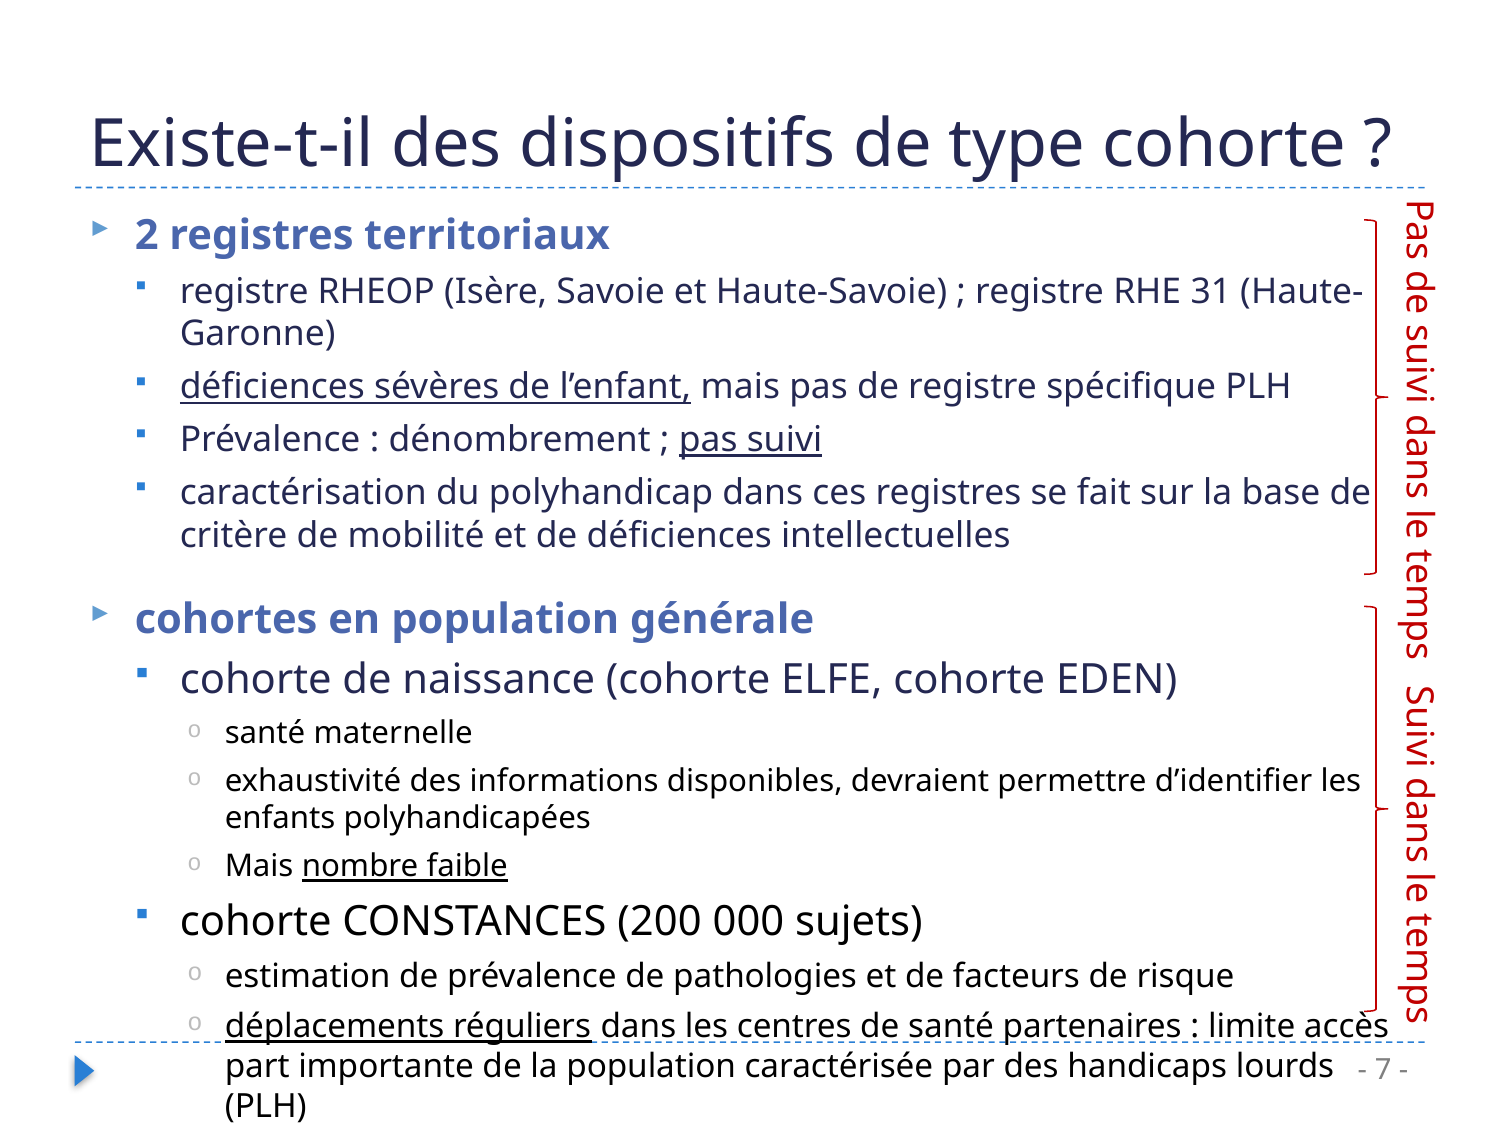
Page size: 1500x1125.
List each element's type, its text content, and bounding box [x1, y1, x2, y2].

text_box [1364, 605, 1389, 1013]
text_box Pas de suivi dans le temps [1375, 184, 1452, 595]
text_box Suivi dans le temps [1377, 670, 1452, 976]
title Existe-t-il des dispositifs de type cohorte ? [75, 24, 1425, 188]
list 2 registres territoriaux registre RHEOP (Isère, Savoie et Haute-Savoie) ; registre RHE 31 (Haute-Garonne) déficiences sévères de l’enfant, mais pas de registre spécifique PLH Prévalence : dénombrement ; pas suivi caractérisation du polyhandicap dans ces registres se fait sur la base de critère de mobilité et de déficiences intellectuelles cohortes en population générale cohorte de naissance (cohorte ELFE, cohorte EDEN) santé maternelle exhaustivité des informations disponibles, devraient permettre d’identifier les enfants polyhandicapées Mais nombre faible cohorte CONSTANCES (200 000 sujets) estimation de prévalence de pathologies et de facteurs de risque déplacements réguliers dans les centres de santé partenaires : limite accès part importante de la population caractérisée par des handicaps lourds (PLH) [75, 200, 1424, 1000]
text_box [1364, 219, 1389, 576]
footer - 7 - [475, 1042, 1424, 1103]
